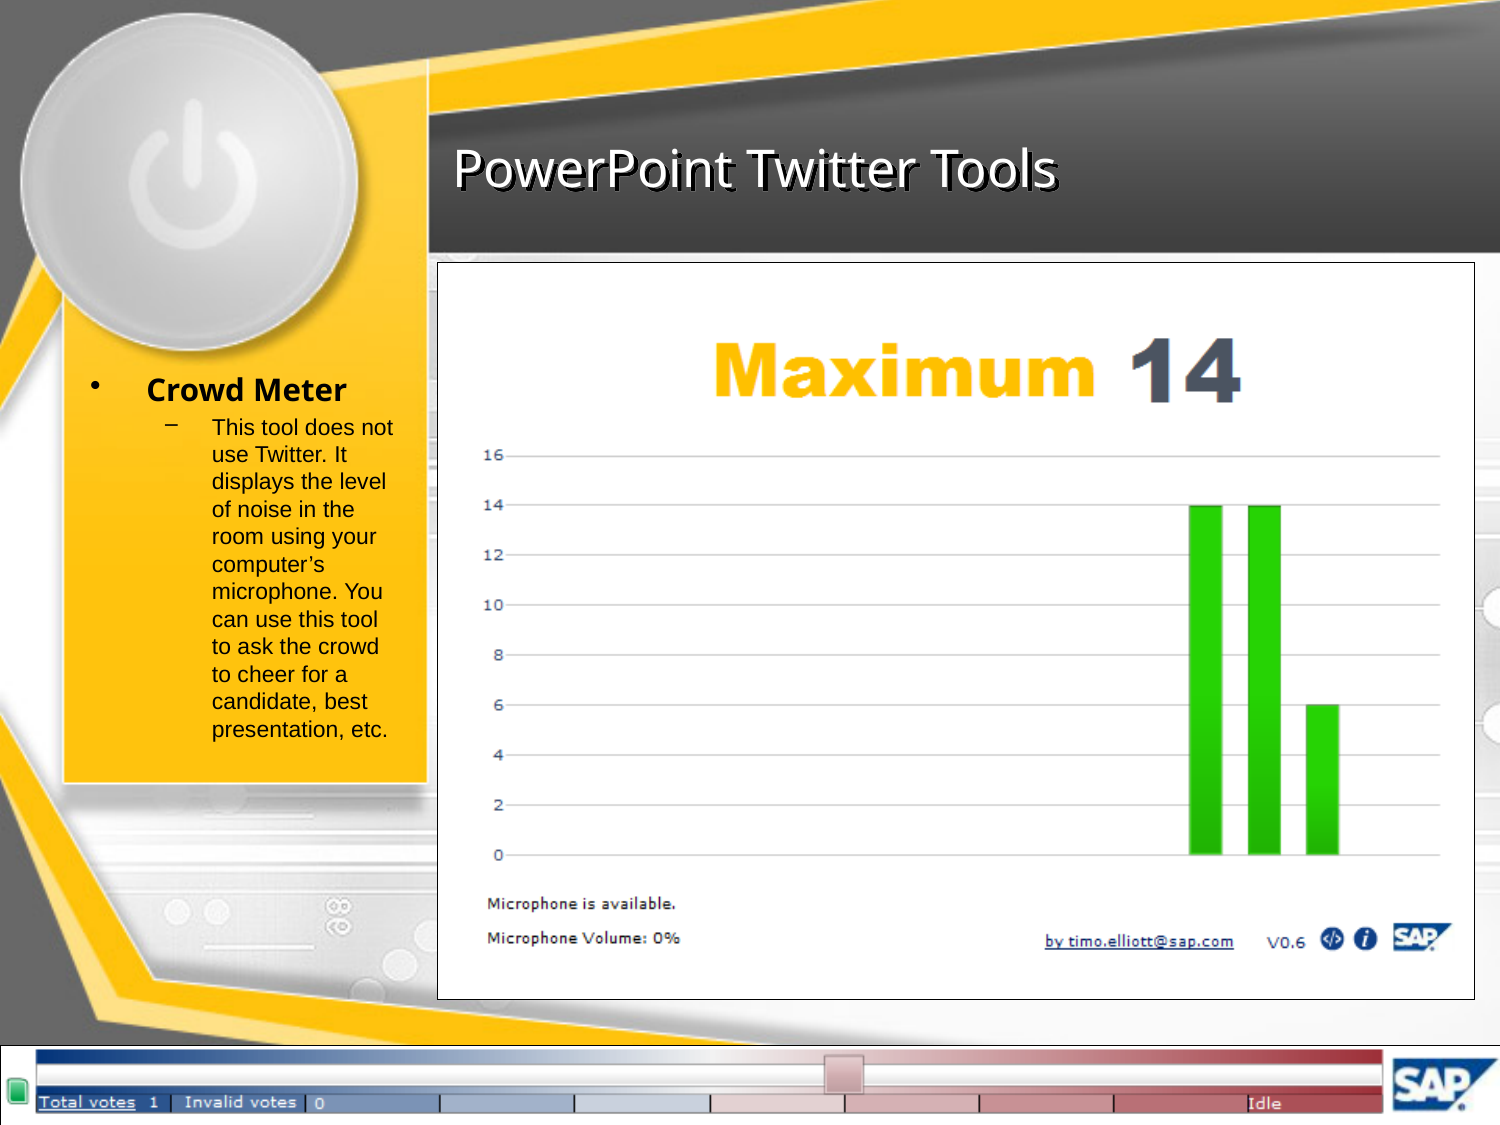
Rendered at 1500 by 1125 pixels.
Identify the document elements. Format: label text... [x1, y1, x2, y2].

picture [0, 0, 1500, 1045]
text_box Crowd Meter This tool does not use Twitter. It displays the level of noise in the room using your computer’s microphone. You can use this tool to ask the crowd to cheer for a candidate, best presentation, etc. [75, 362, 413, 775]
picture [1, 1046, 1500, 1125]
title PowerPoint Twitter Tools [437, 99, 1426, 233]
